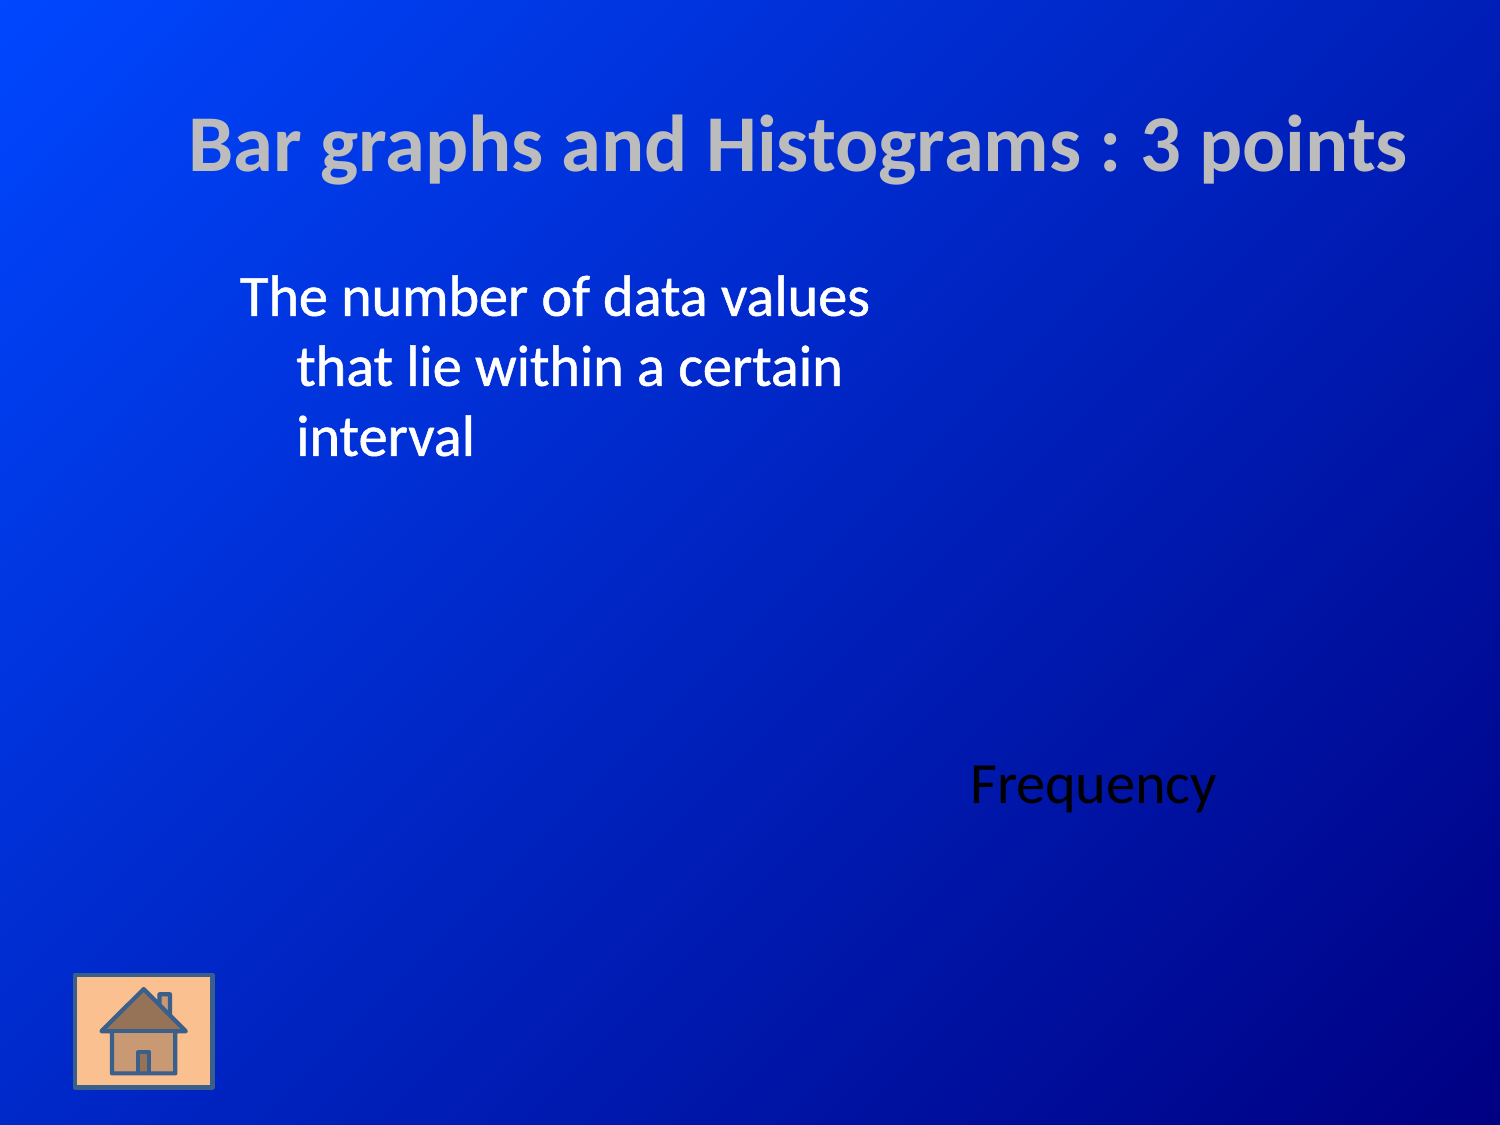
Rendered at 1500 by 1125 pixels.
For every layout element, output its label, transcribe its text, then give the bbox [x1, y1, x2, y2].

text_box [73, 973, 215, 1090]
list The number of data values that lie within a certain interval [225, 249, 888, 993]
list Frequency [762, 737, 1425, 1005]
title Bar graphs and Histograms : 3 points [75, 45, 1425, 233]
